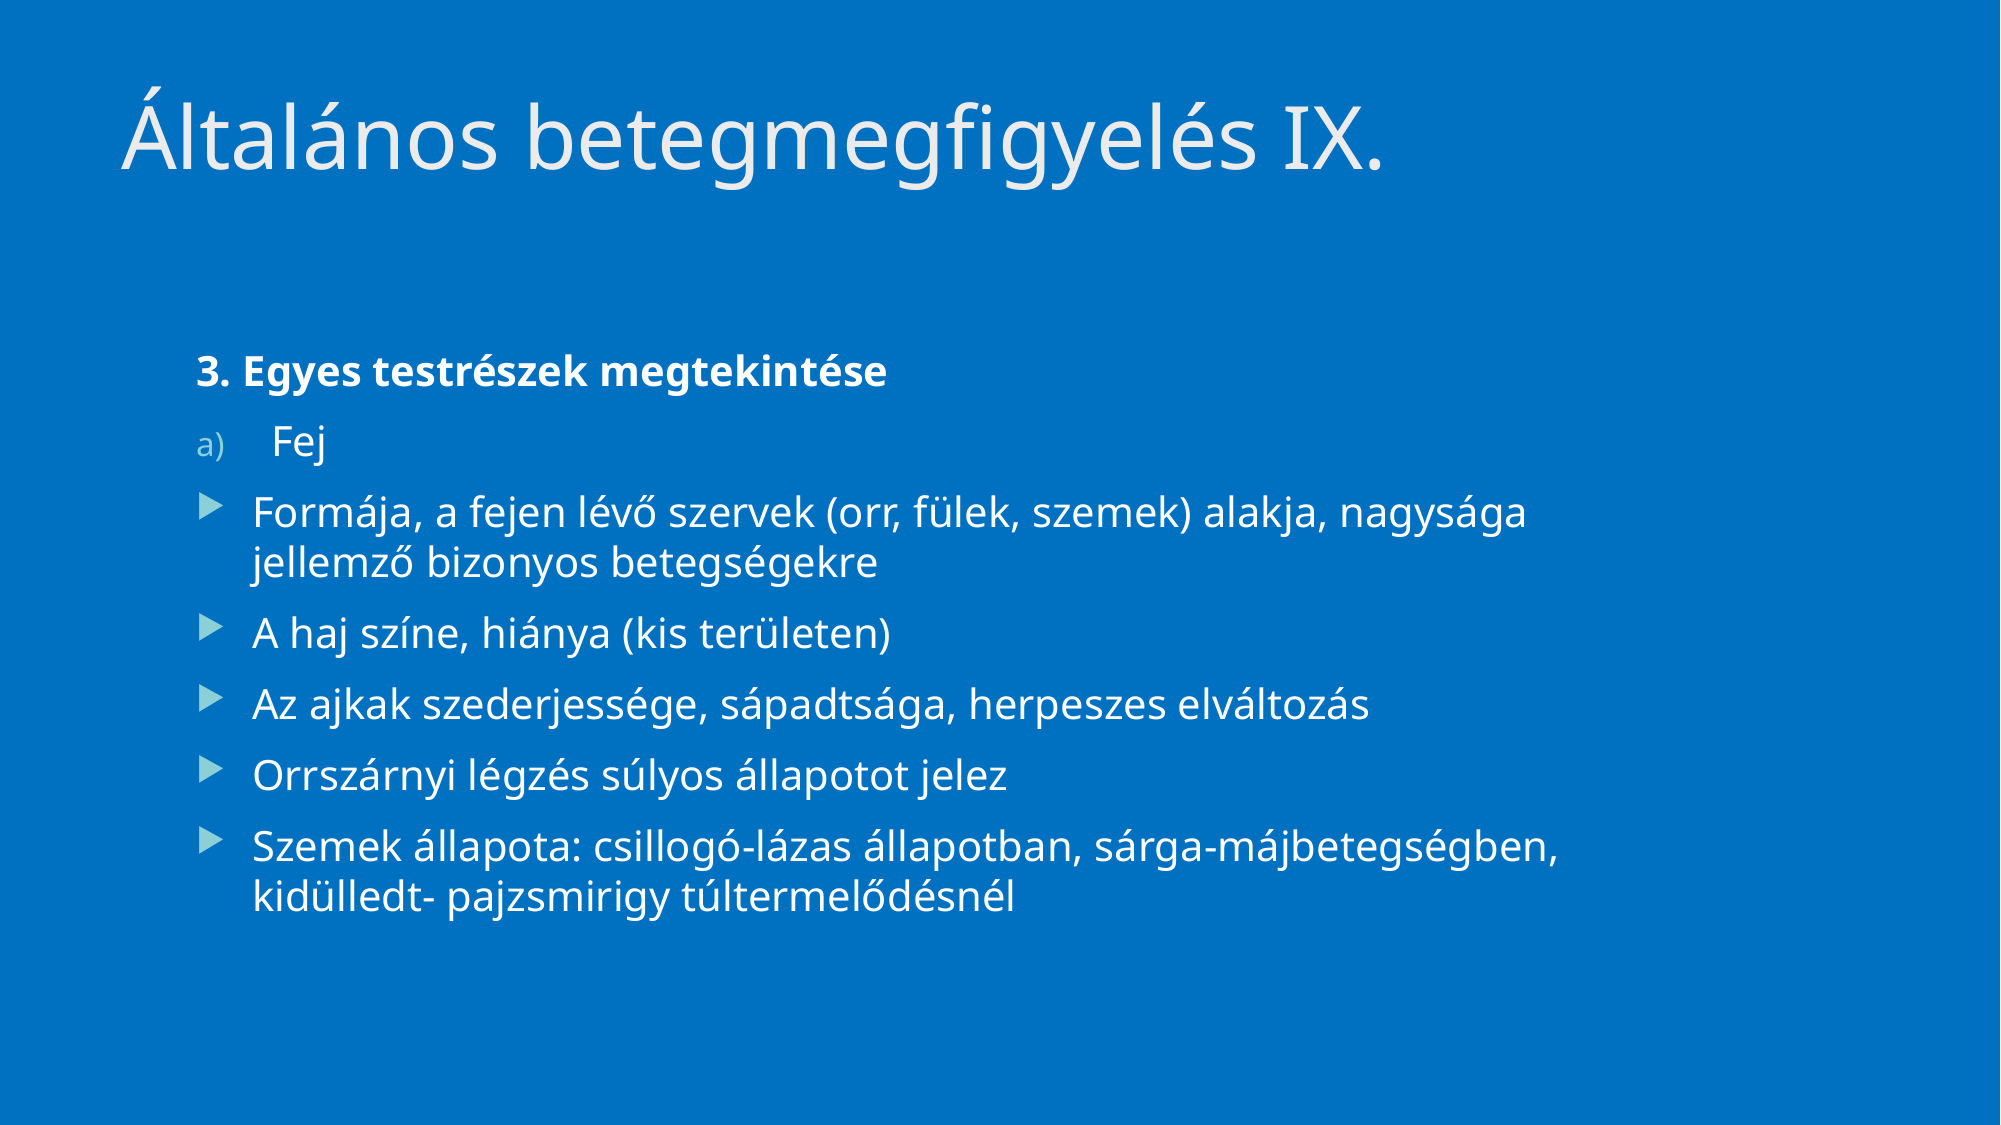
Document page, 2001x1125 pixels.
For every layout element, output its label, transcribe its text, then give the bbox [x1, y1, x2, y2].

title Általános betegmegfigyelés IX. [106, 74, 1649, 304]
list 3. Egyes testrészek megtekintése Fej Formája, a fejen lévő szervek (orr, fülek, szemek) alakja, nagysága jellemző bizonyos betegségekre A haj színe, hiánya (kis területen) Az ajkak szederjessége, sápadtsága, herpeszes elváltozás Orrszárnyi légzés súlyos állapotot jelez Szemek állapota: csillogó-lázas állapotban, sárga-májbetegségben, kidülledt- pajzsmirigy túltermelődésnél [181, 336, 1649, 1025]
